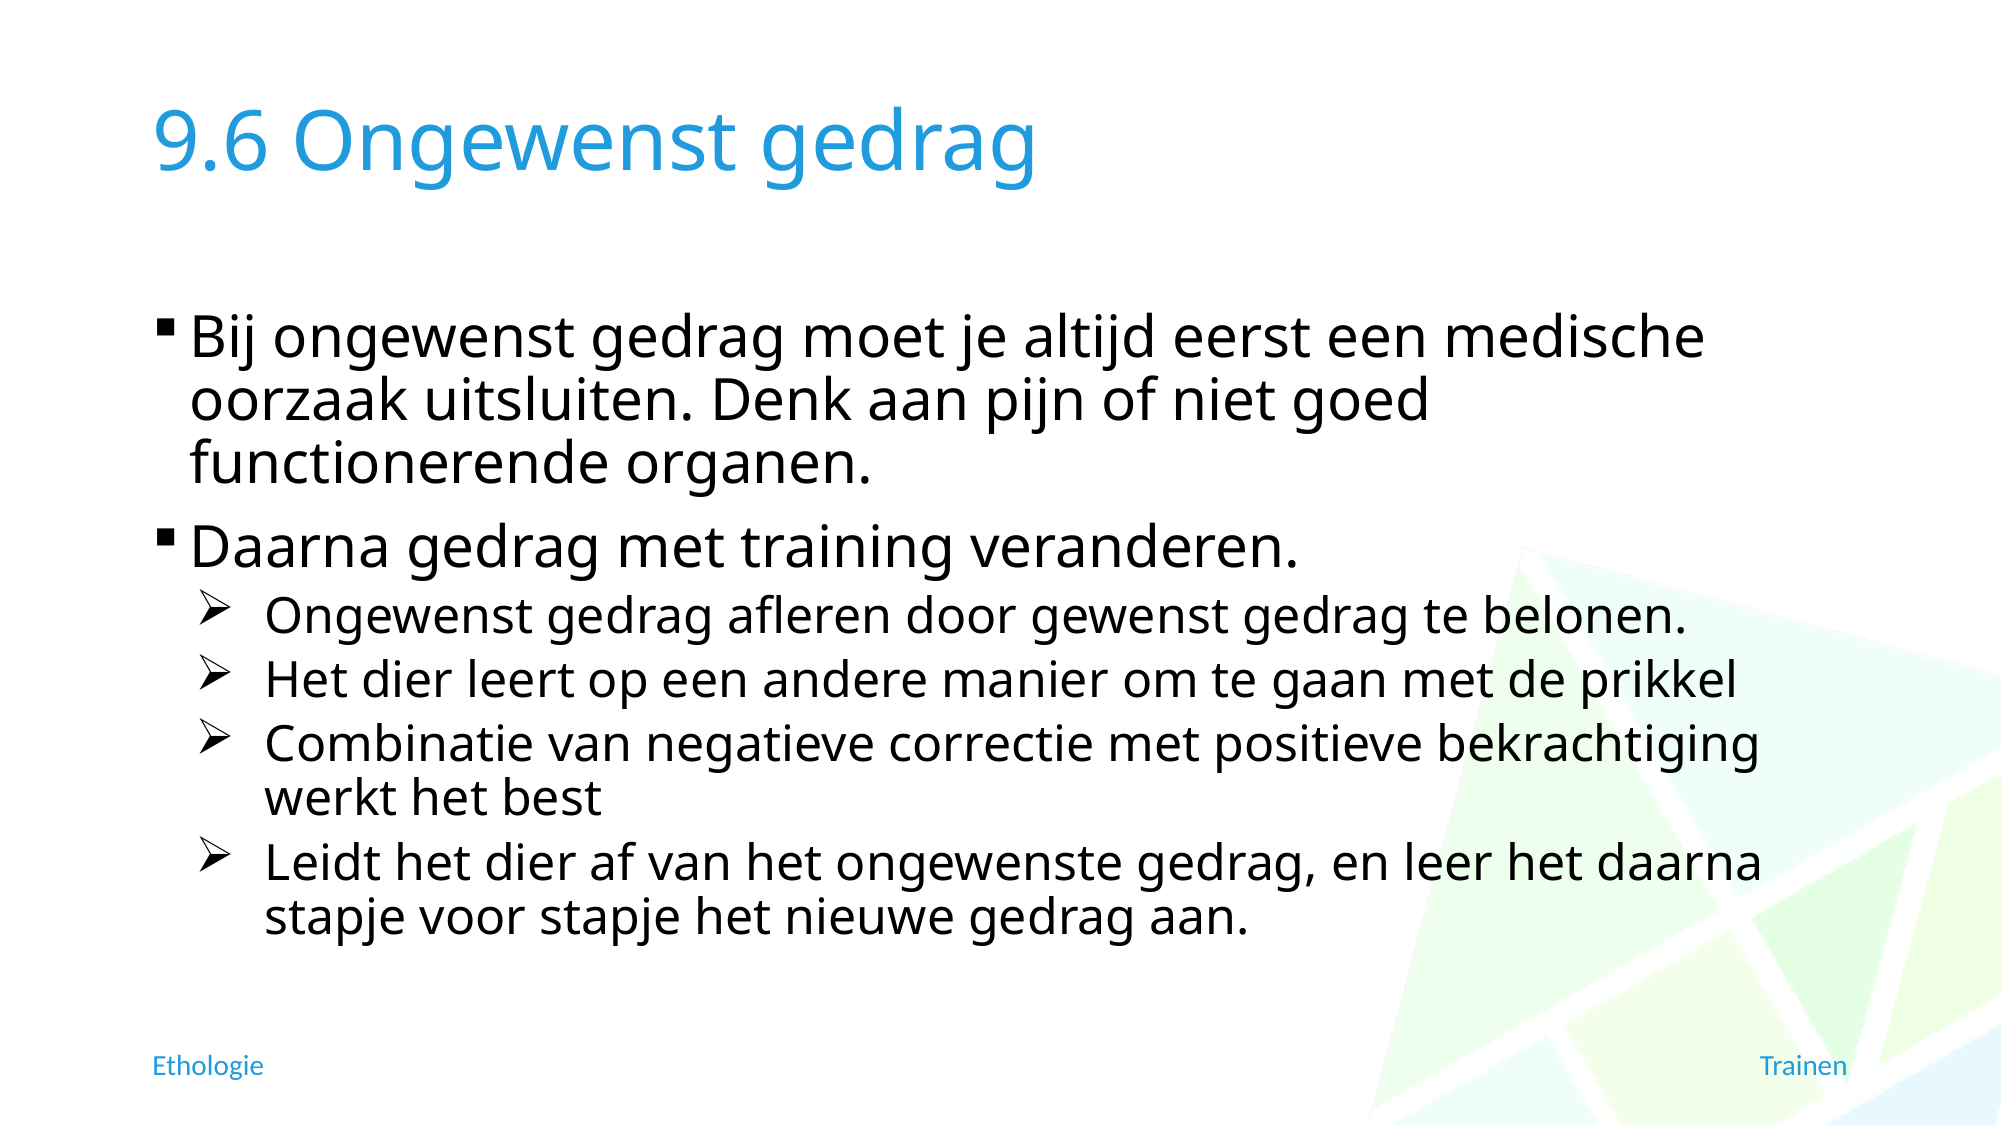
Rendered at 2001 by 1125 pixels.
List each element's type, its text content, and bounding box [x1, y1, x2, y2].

list Ethologie [137, 1042, 588, 1103]
title 9.6 Ongewenst gedrag [137, 59, 1863, 227]
list Bij ongewenst gedrag moet je altijd eerst een medische oorzaak uitsluiten. Denk aan pijn of niet goed functionerende organen. Daarna gedrag met training veranderen. Ongewenst gedrag afleren door gewenst gedrag te belonen. Het dier leert op een andere manier om te gaan met de prikkel Combinatie van negatieve correctie met positieve bekrachtiging werkt het best Leidt het dier af van het ongewenste gedrag, en leer het daarna stapje voor stapje het nieuwe gedrag aan. [137, 299, 1863, 1014]
list Trainen [1412, 1042, 1863, 1103]
